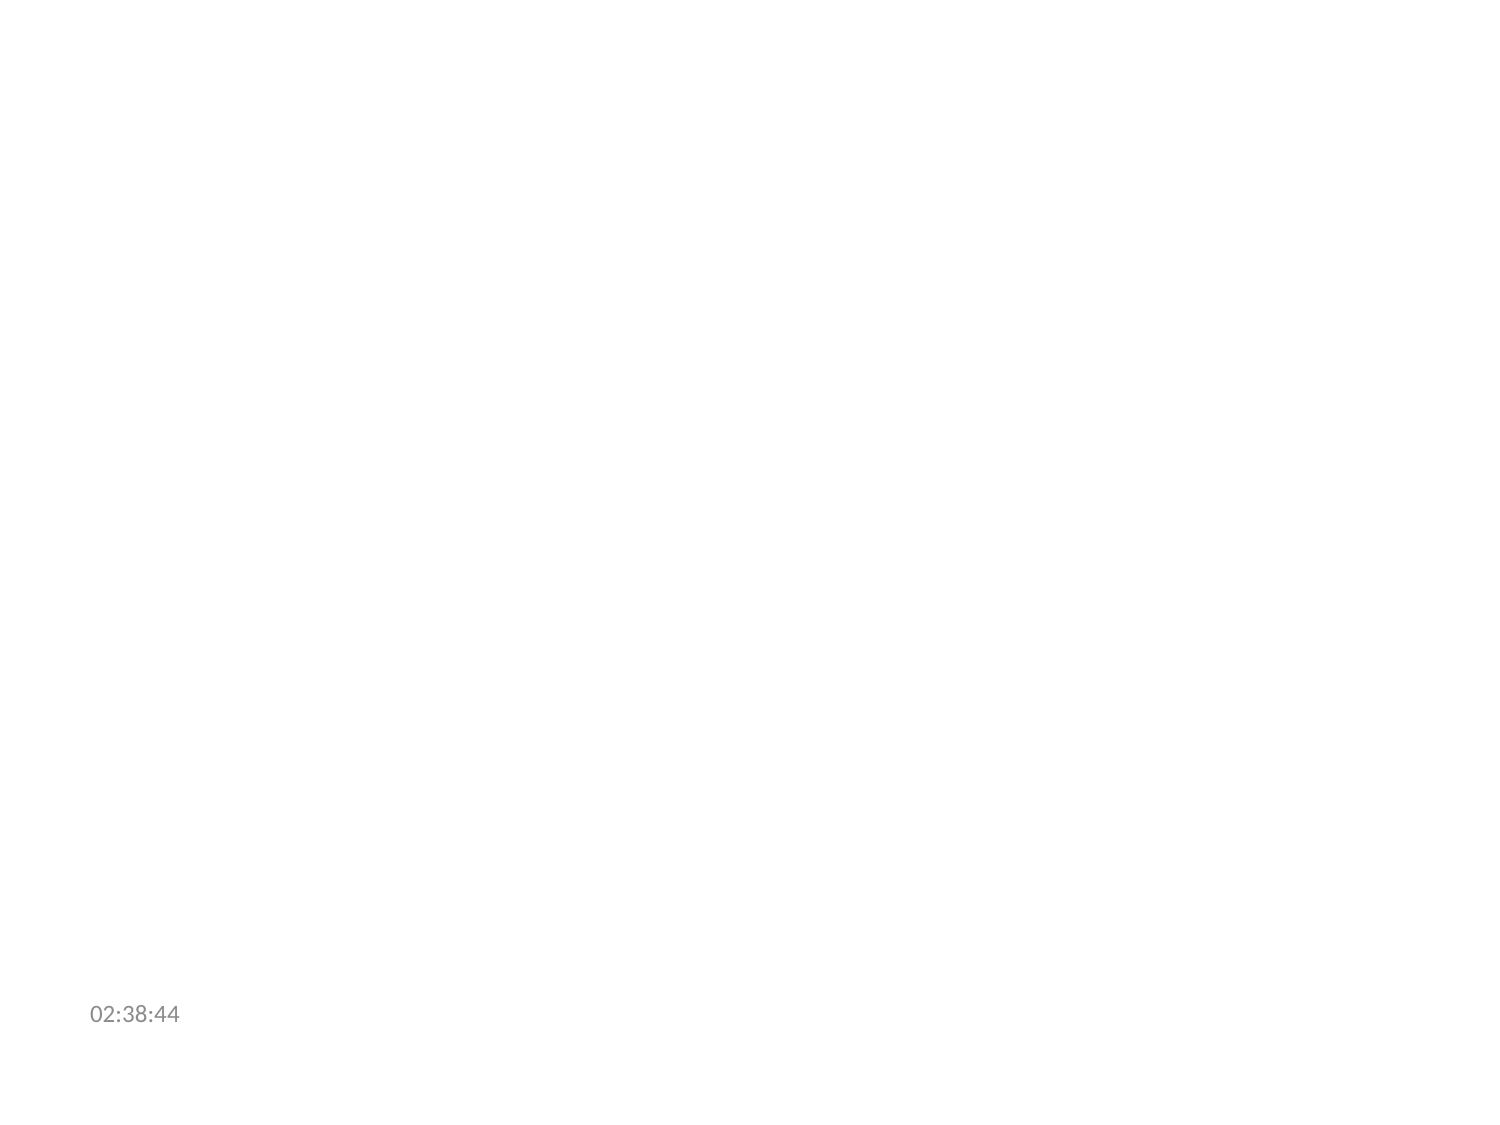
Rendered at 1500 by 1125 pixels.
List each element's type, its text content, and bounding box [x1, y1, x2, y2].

text_box 15:35:09 [75, 982, 425, 1043]
